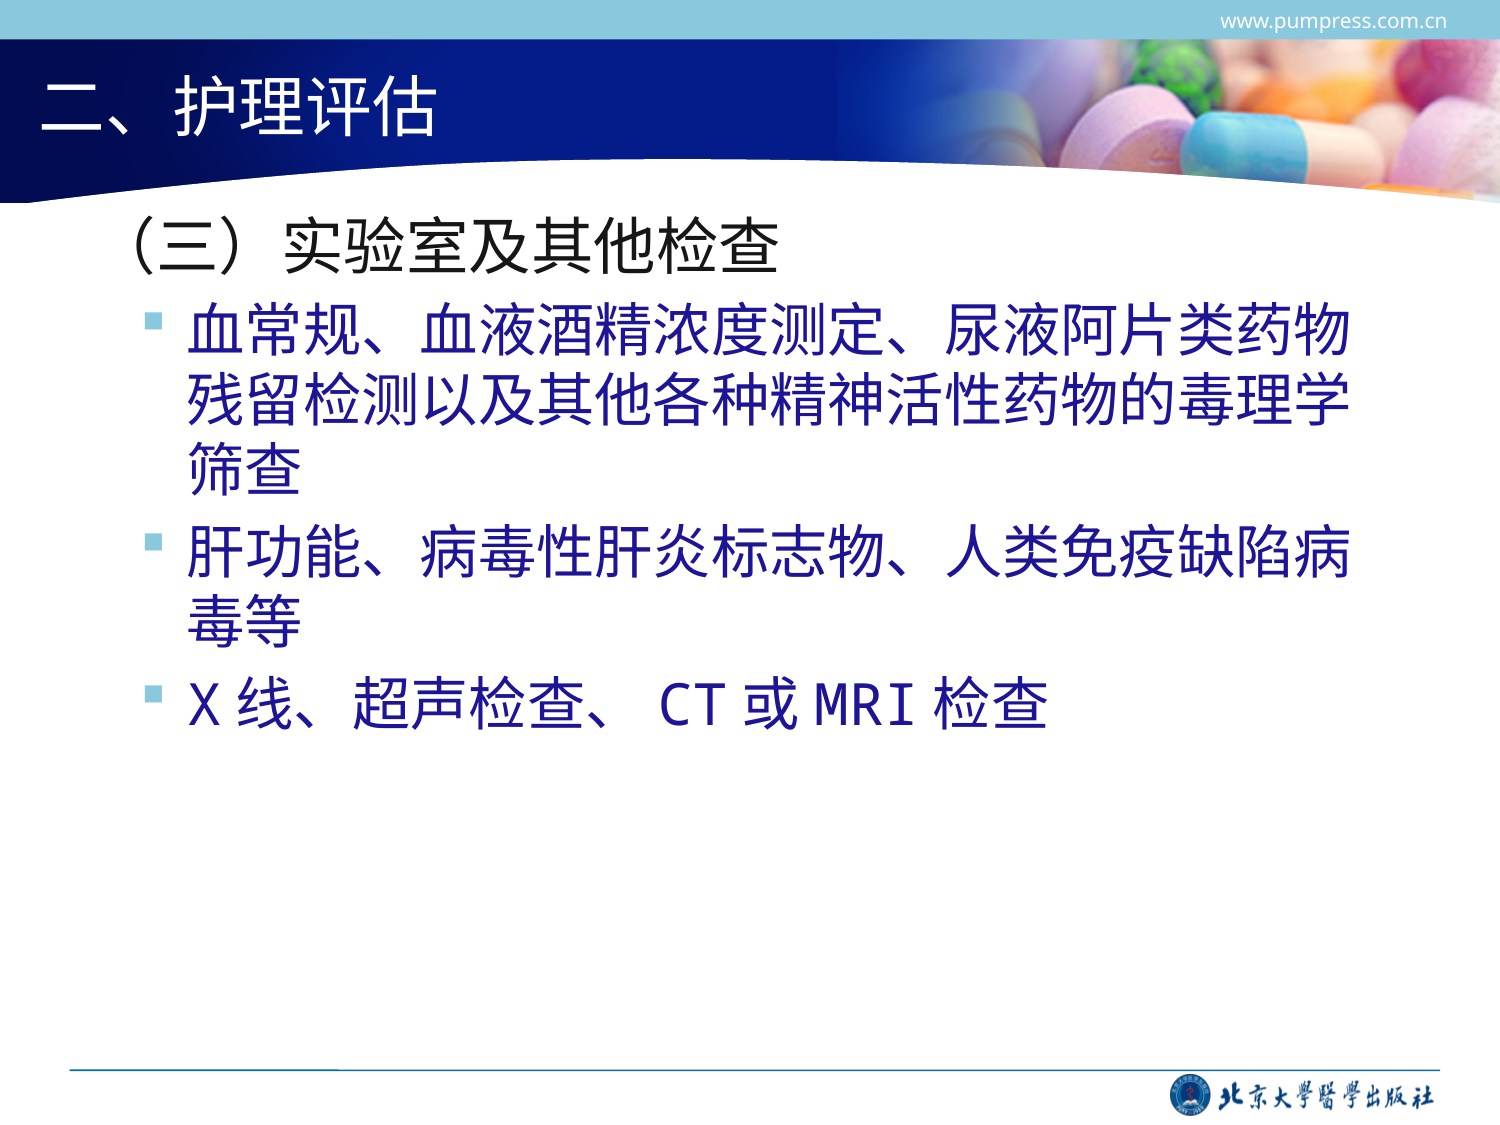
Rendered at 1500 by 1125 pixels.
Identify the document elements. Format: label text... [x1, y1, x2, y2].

slide_number www.pumpress.com.cn [1024, 0, 1463, 38]
picture [1170, 1074, 1436, 1118]
list （三）实验室及其他检查 血常规、血液酒精浓度测定、尿液阿片类药物残留检测以及其他各种精神活性药物的毒理学筛查 肝功能、病毒性肝炎标志物、人类免疫缺陷病毒等 X线、超声检查、CT或MRI检查 [49, 198, 1419, 1026]
picture [0, 40, 1500, 203]
title 二、护理评估 [23, 58, 1349, 152]
